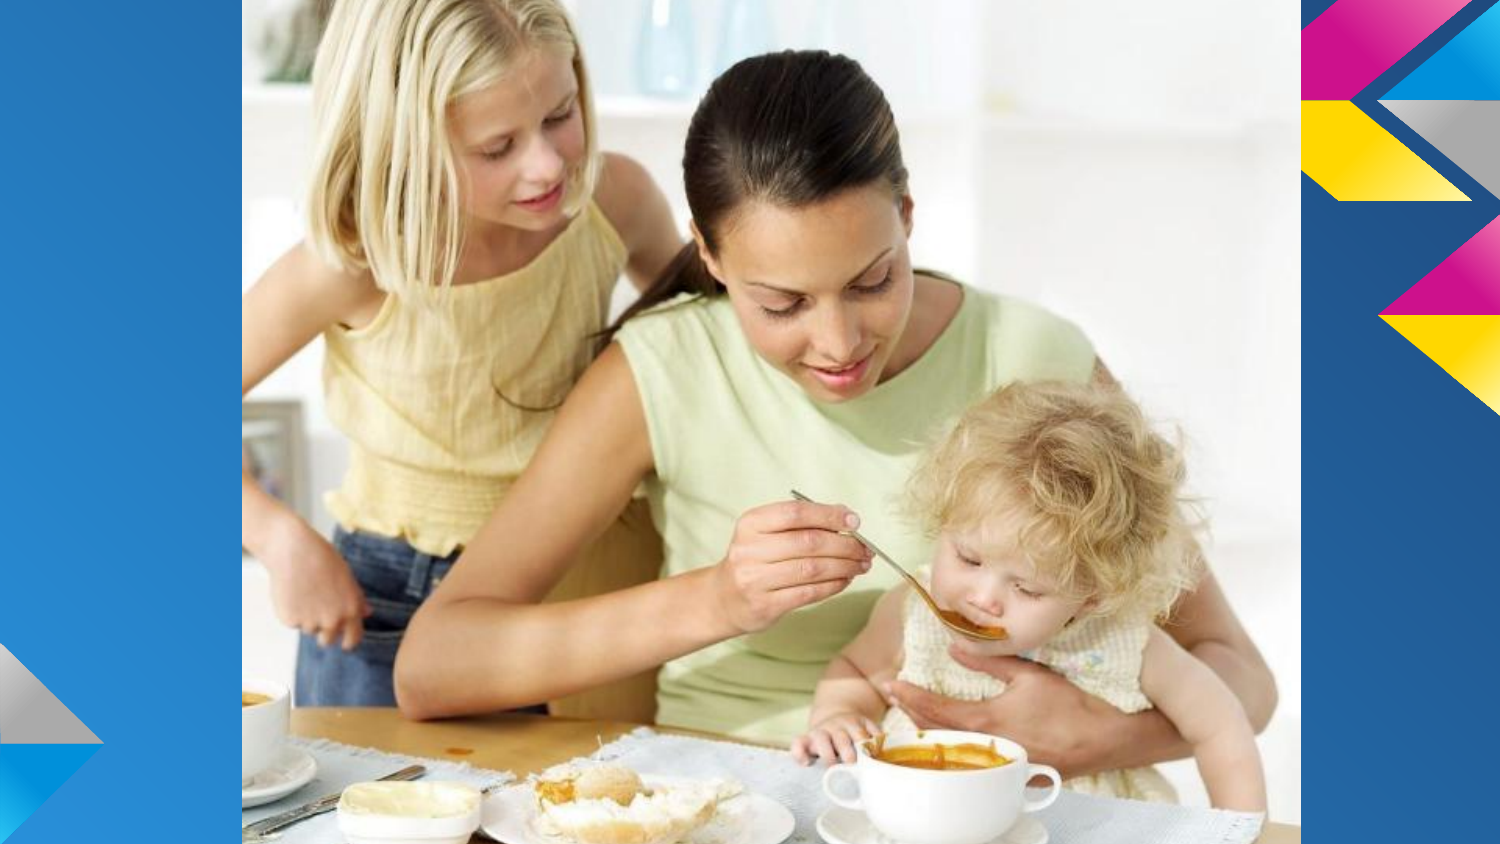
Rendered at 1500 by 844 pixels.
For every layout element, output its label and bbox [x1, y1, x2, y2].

picture [242, 0, 1301, 844]
